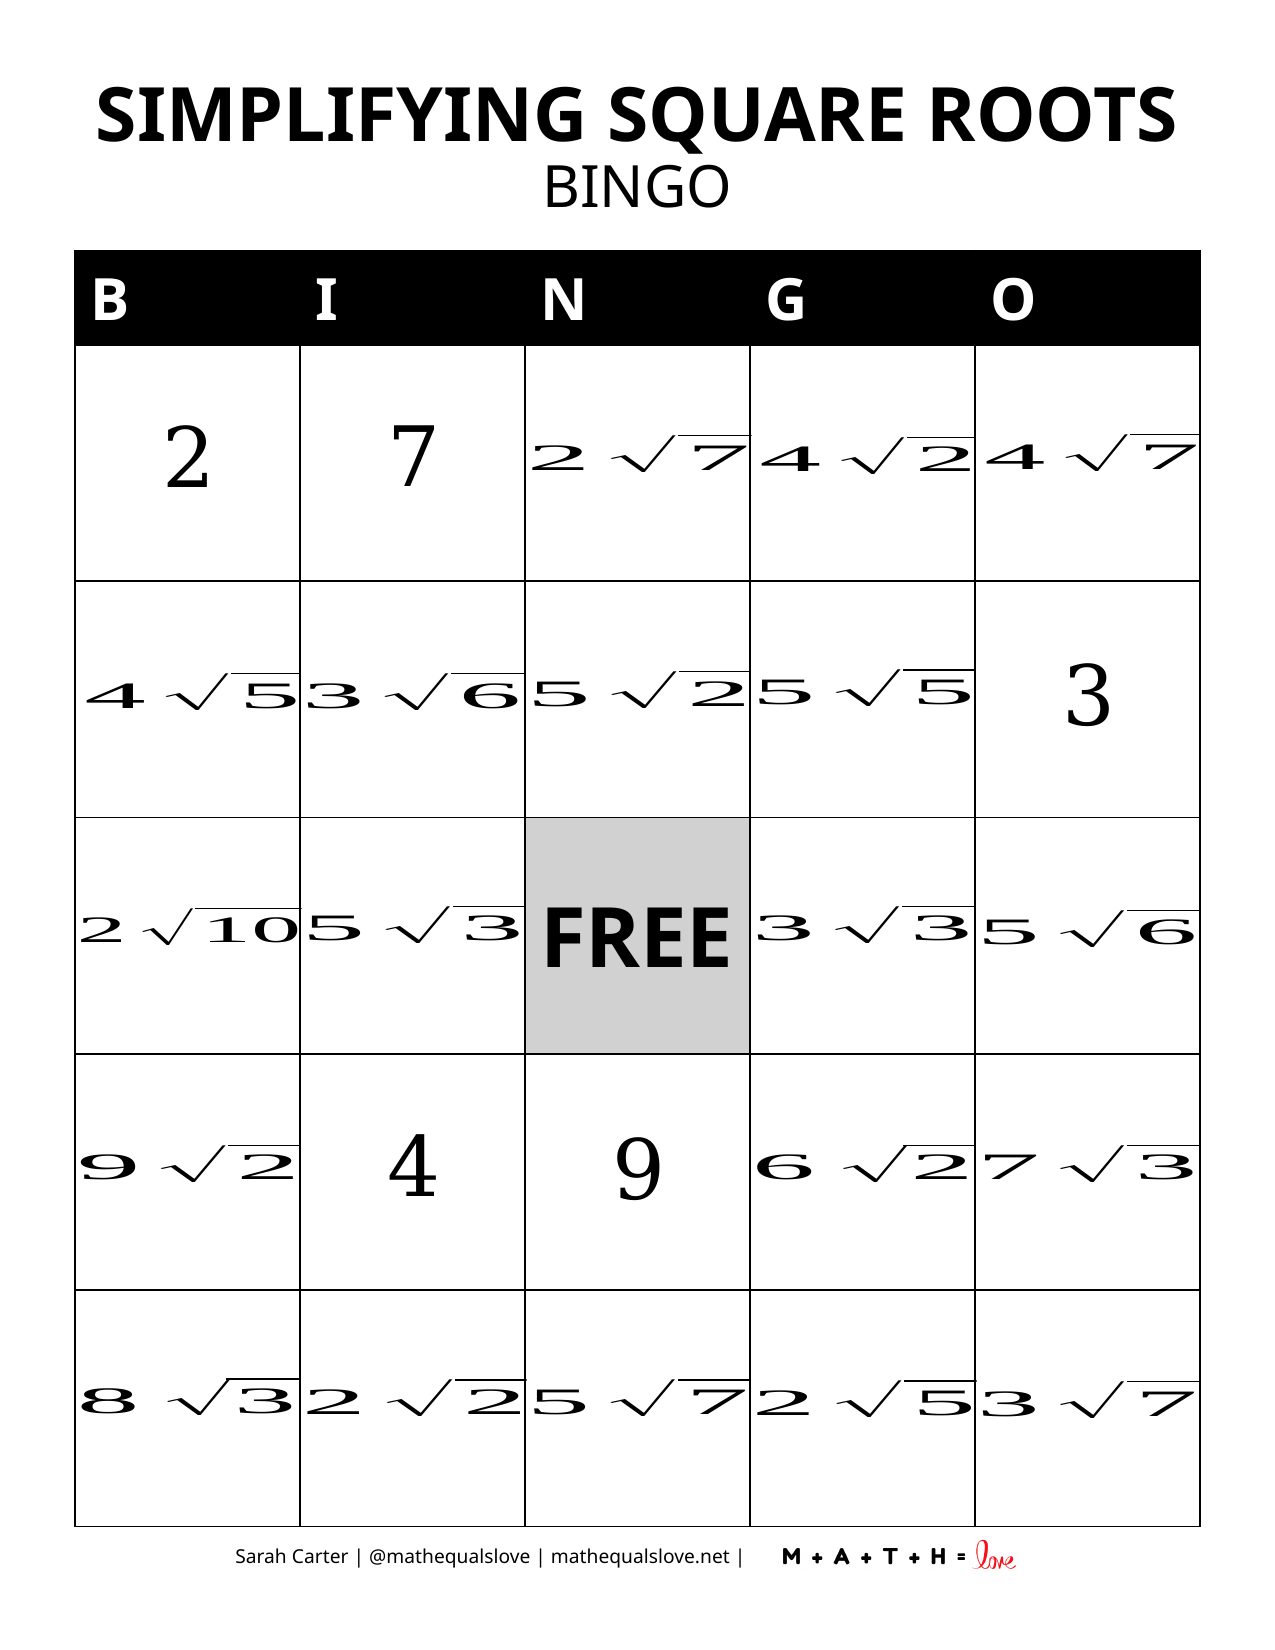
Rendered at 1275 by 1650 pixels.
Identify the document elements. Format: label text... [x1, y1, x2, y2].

table_cell [301, 346, 524, 429]
table_header B [76, 251, 299, 344]
table_cell [751, 1291, 974, 1526]
table_cell [976, 1055, 1199, 1289]
text_box 7 [300, 429, 528, 477]
text_box 3 [975, 668, 1203, 716]
table_cell [526, 582, 749, 817]
text_box BINGO [74, 165, 1200, 226]
table_cell [301, 818, 524, 1053]
table_cell [76, 1055, 299, 1289]
table_cell [526, 1190, 749, 1289]
text_box 9 [525, 1142, 753, 1190]
table_cell [526, 346, 749, 580]
text_box SIMPLIFYING SQUARE ROOTS [74, 59, 1200, 165]
table_cell [751, 818, 974, 1053]
table_cell [751, 582, 974, 817]
table_cell [751, 346, 974, 580]
table_cell [526, 1055, 749, 1142]
table_cell [301, 582, 524, 817]
table_cell [76, 818, 299, 1053]
table_cell [301, 1187, 524, 1289]
table_cell [301, 1055, 524, 1139]
table_cell [976, 582, 1199, 668]
table_cell [76, 582, 299, 817]
table_cell [76, 478, 299, 580]
table_cell [976, 1291, 1199, 1526]
table_cell [301, 477, 524, 580]
text_box 2 [75, 430, 303, 478]
table_header G [751, 251, 974, 344]
table_cell FREE [526, 818, 749, 1053]
table_cell [976, 818, 1199, 1053]
table_header I [301, 251, 524, 344]
table_header O [976, 251, 1199, 344]
table_cell [301, 1291, 524, 1526]
table_cell [976, 716, 1199, 817]
table_cell [751, 1055, 974, 1289]
table_cell [76, 1291, 299, 1526]
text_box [220, 1535, 1055, 1576]
table_header N [526, 251, 749, 344]
table_cell [976, 346, 1199, 580]
table_cell [76, 346, 299, 430]
text_box 4 [300, 1139, 528, 1187]
table_cell [526, 1291, 749, 1526]
